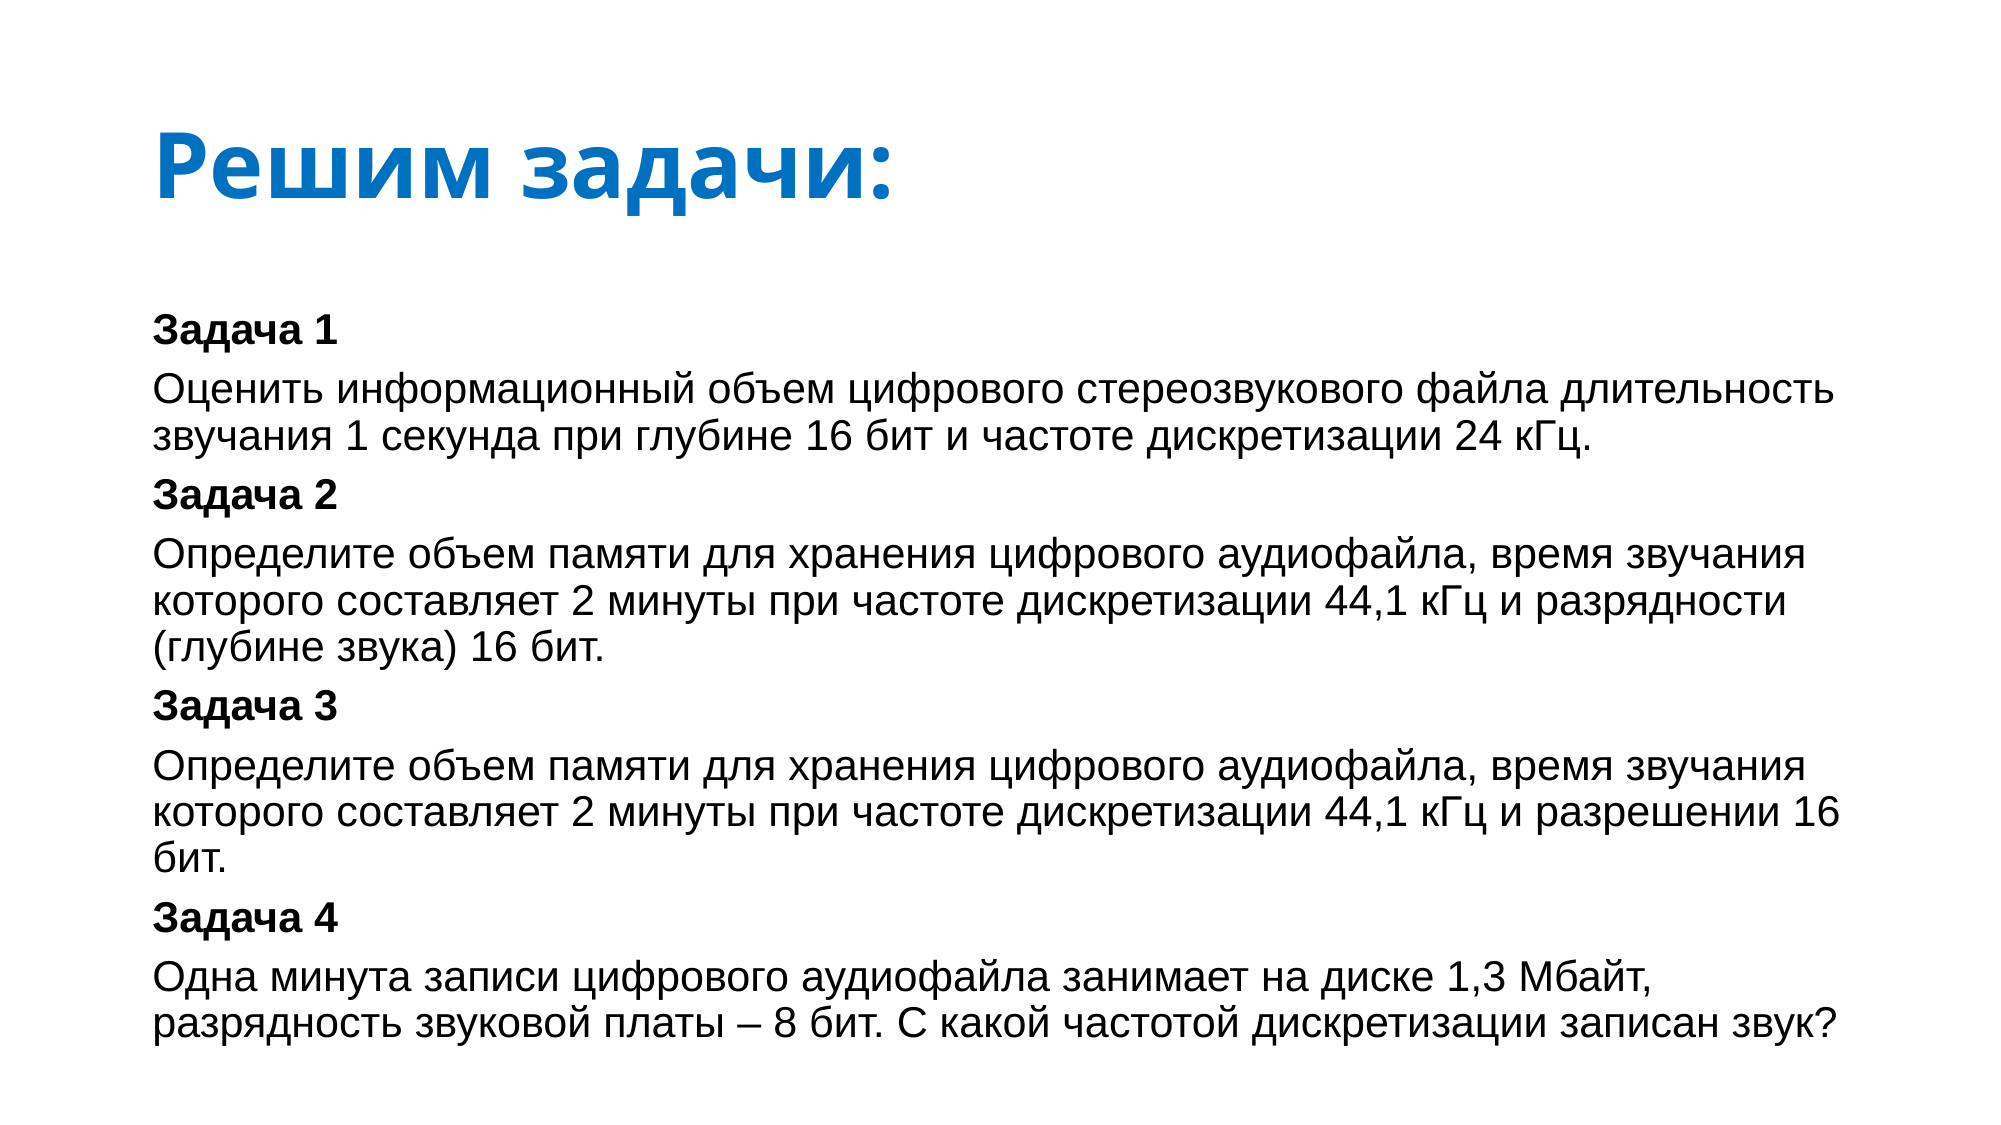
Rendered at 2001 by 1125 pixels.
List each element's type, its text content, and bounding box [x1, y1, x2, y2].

list Задача 1 Оценить информационный объем цифрового стереозвукового файла длительность звучания 1 секунда при глубине 16 бит и частоте дискретизации 24 кГц. Задача 2 Определите объем памяти для хранения цифрового аудиофайла, время звучания которого составляет 2 минуты при частоте дискретизации 44,1 кГц и разрядности (глубине звука) 16 бит. Задача 3 Определите объем памяти для хранения цифрового аудиофайла, время звучания которого составляет 2 минуты при частоте дискретизации 44,1 кГц и разрешении 16 бит. Задача 4 Одна минута записи цифрового аудиофайла занимает на диске 1,3 Мбайт, разрядность звуковой платы – 8 бит. С какой частотой дискретизации записан звук? [137, 299, 1918, 1072]
title Решим задачи: [137, 59, 1863, 278]
